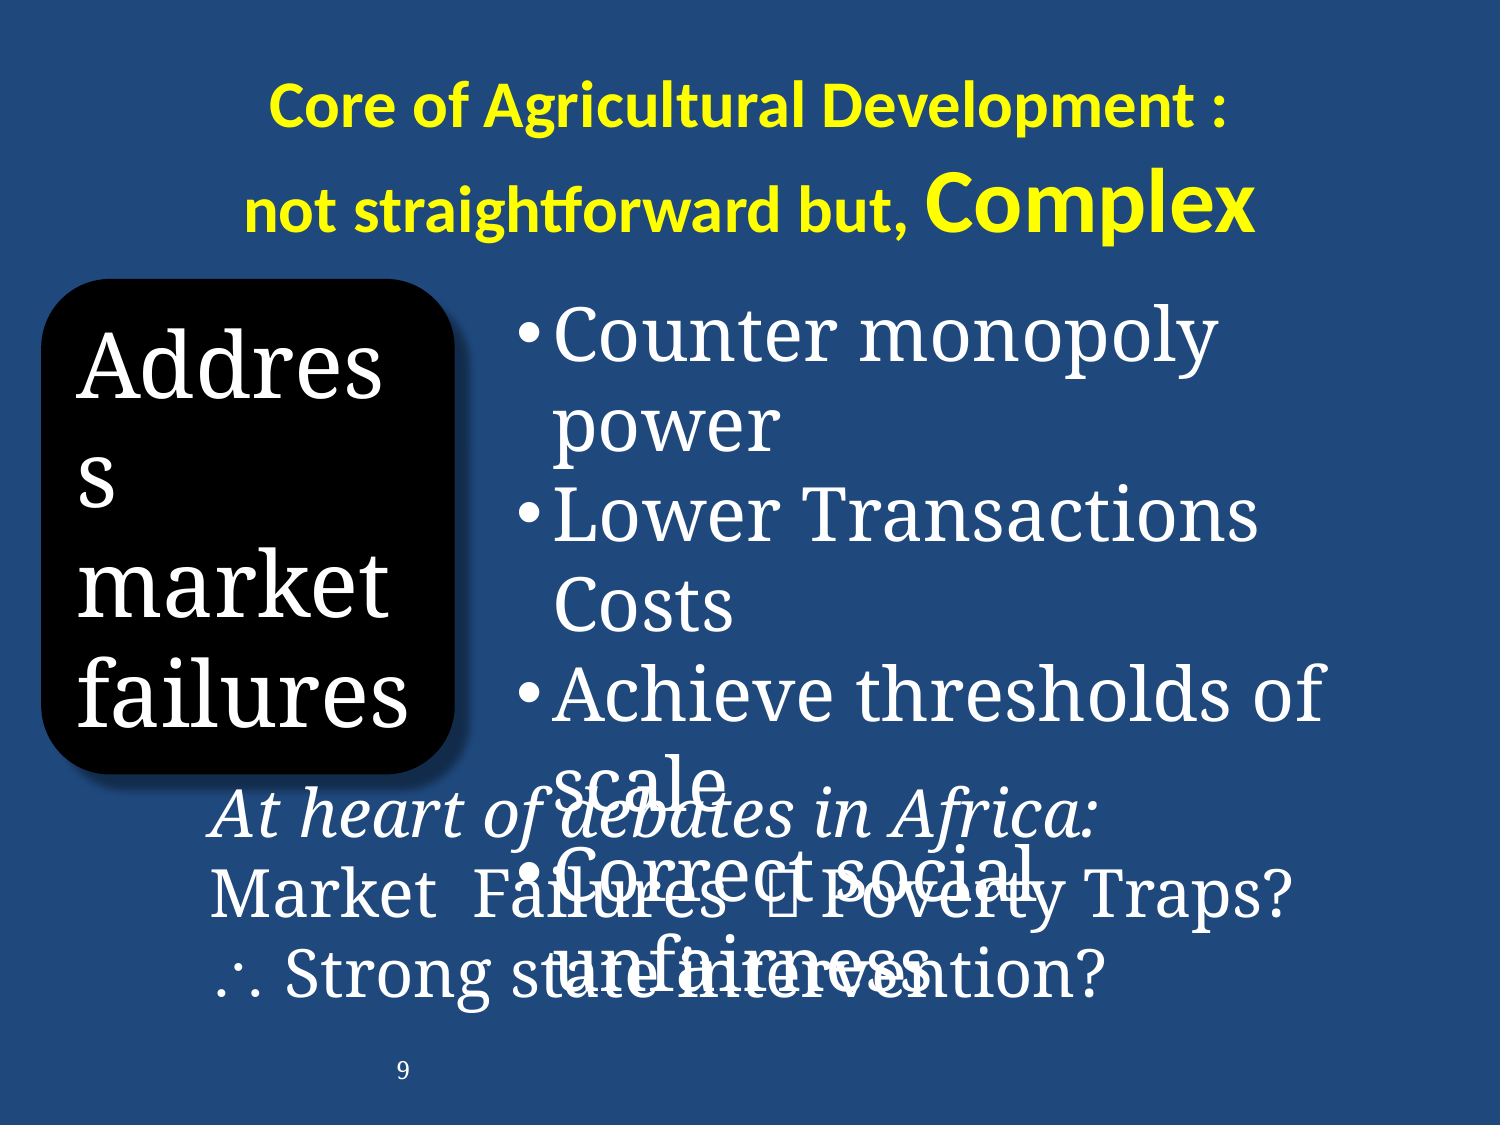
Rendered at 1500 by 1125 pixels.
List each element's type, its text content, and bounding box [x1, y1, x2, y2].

text_box At heart of debates in Africa: Market Failures  Poverty Traps?  Strong state intervention? [194, 763, 1424, 1018]
text_box Counter monopoly power Lower Transactions Costs Achieve thresholds of scale Correct social unfairness [501, 278, 1447, 1014]
text_box Address market failures [41, 278, 455, 775]
title Core of Agricultural Development : not straightforward but, Complex [74, 44, 1426, 268]
slide_number 9 [100, 1041, 426, 1102]
